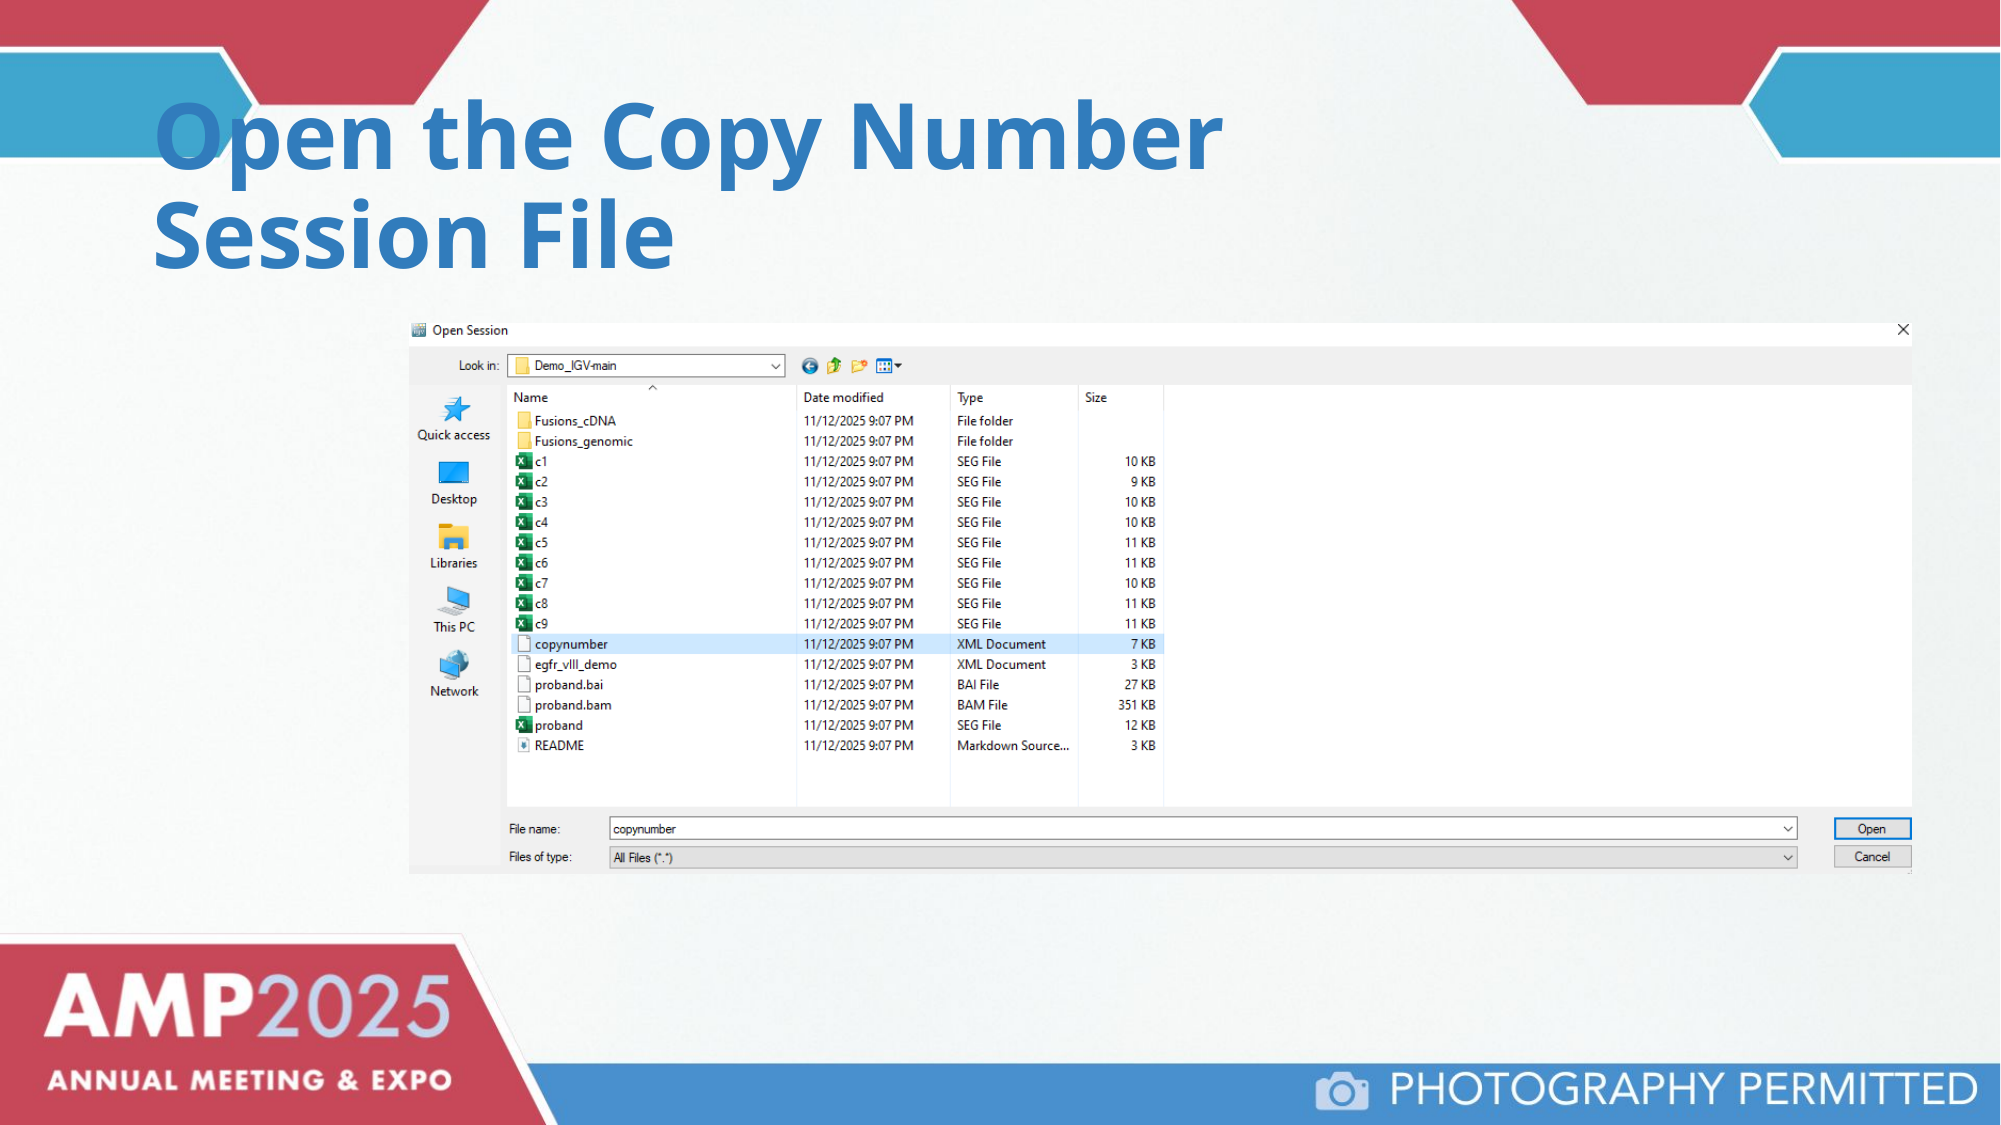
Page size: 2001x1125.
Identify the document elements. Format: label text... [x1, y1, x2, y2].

title Open the Copy Number Session File [137, 201, 1597, 296]
picture [0, 0, 2001, 1125]
